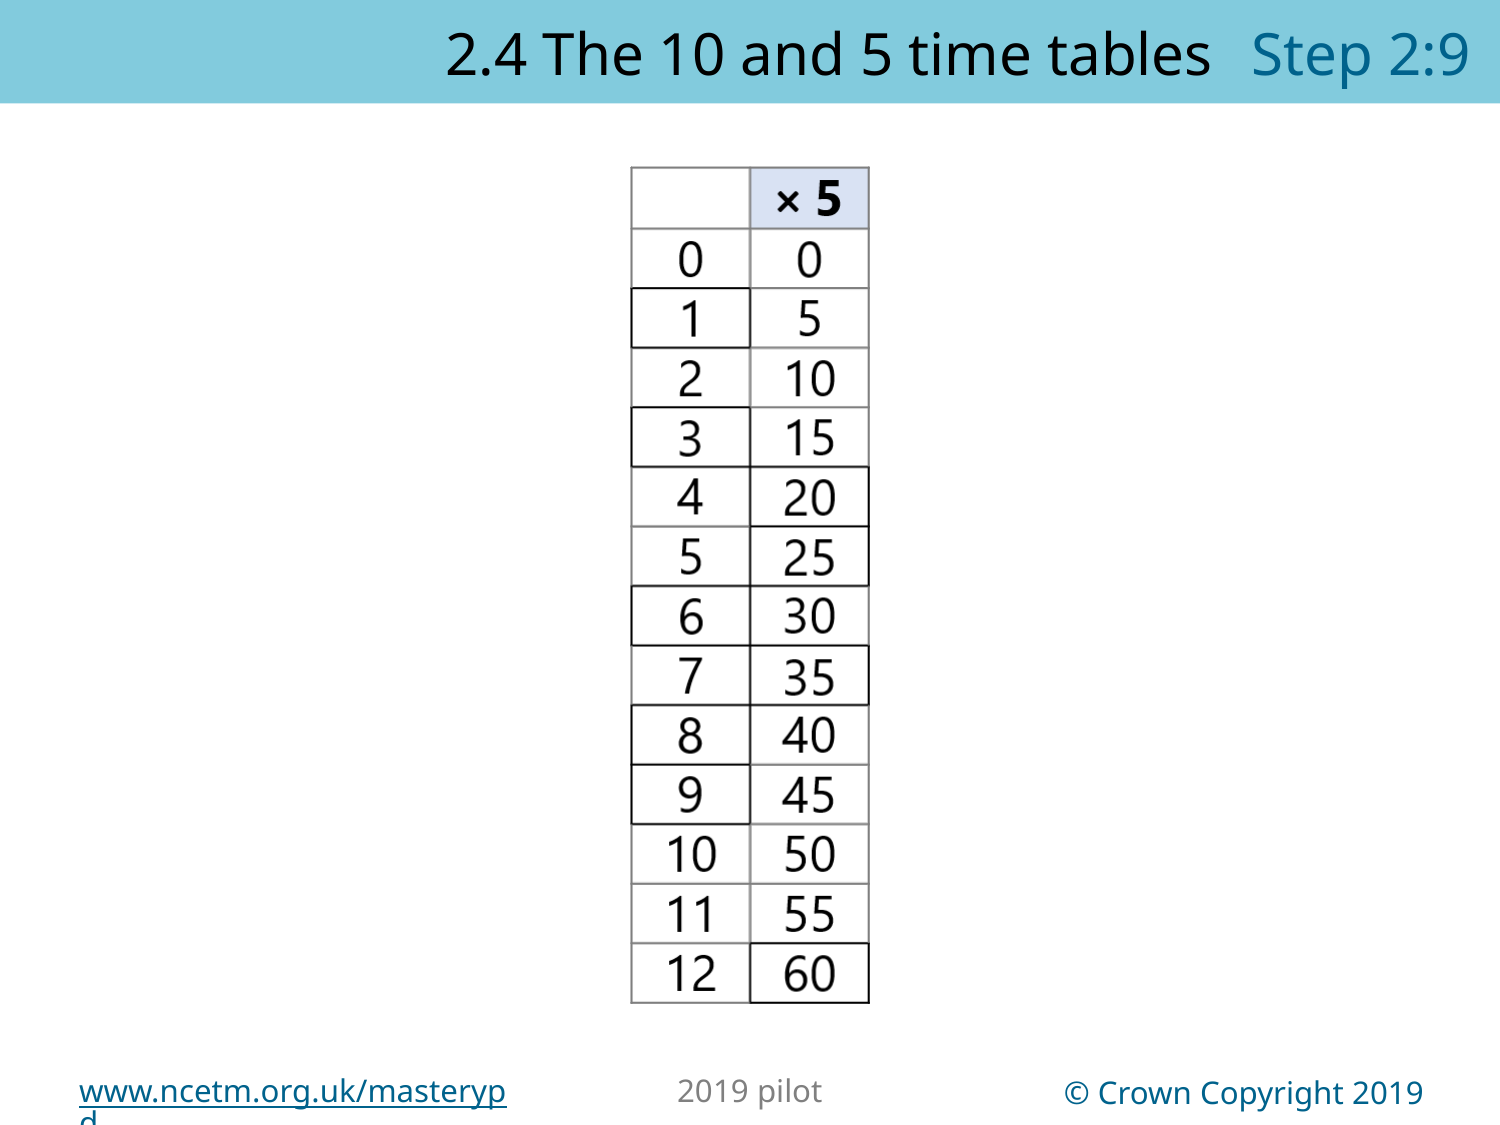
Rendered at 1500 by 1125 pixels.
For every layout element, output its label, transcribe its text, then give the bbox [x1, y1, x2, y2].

list 2.4 The 10 and 5 time tables Step 2:9 [0, 0, 1500, 104]
picture [630, 151, 871, 1033]
